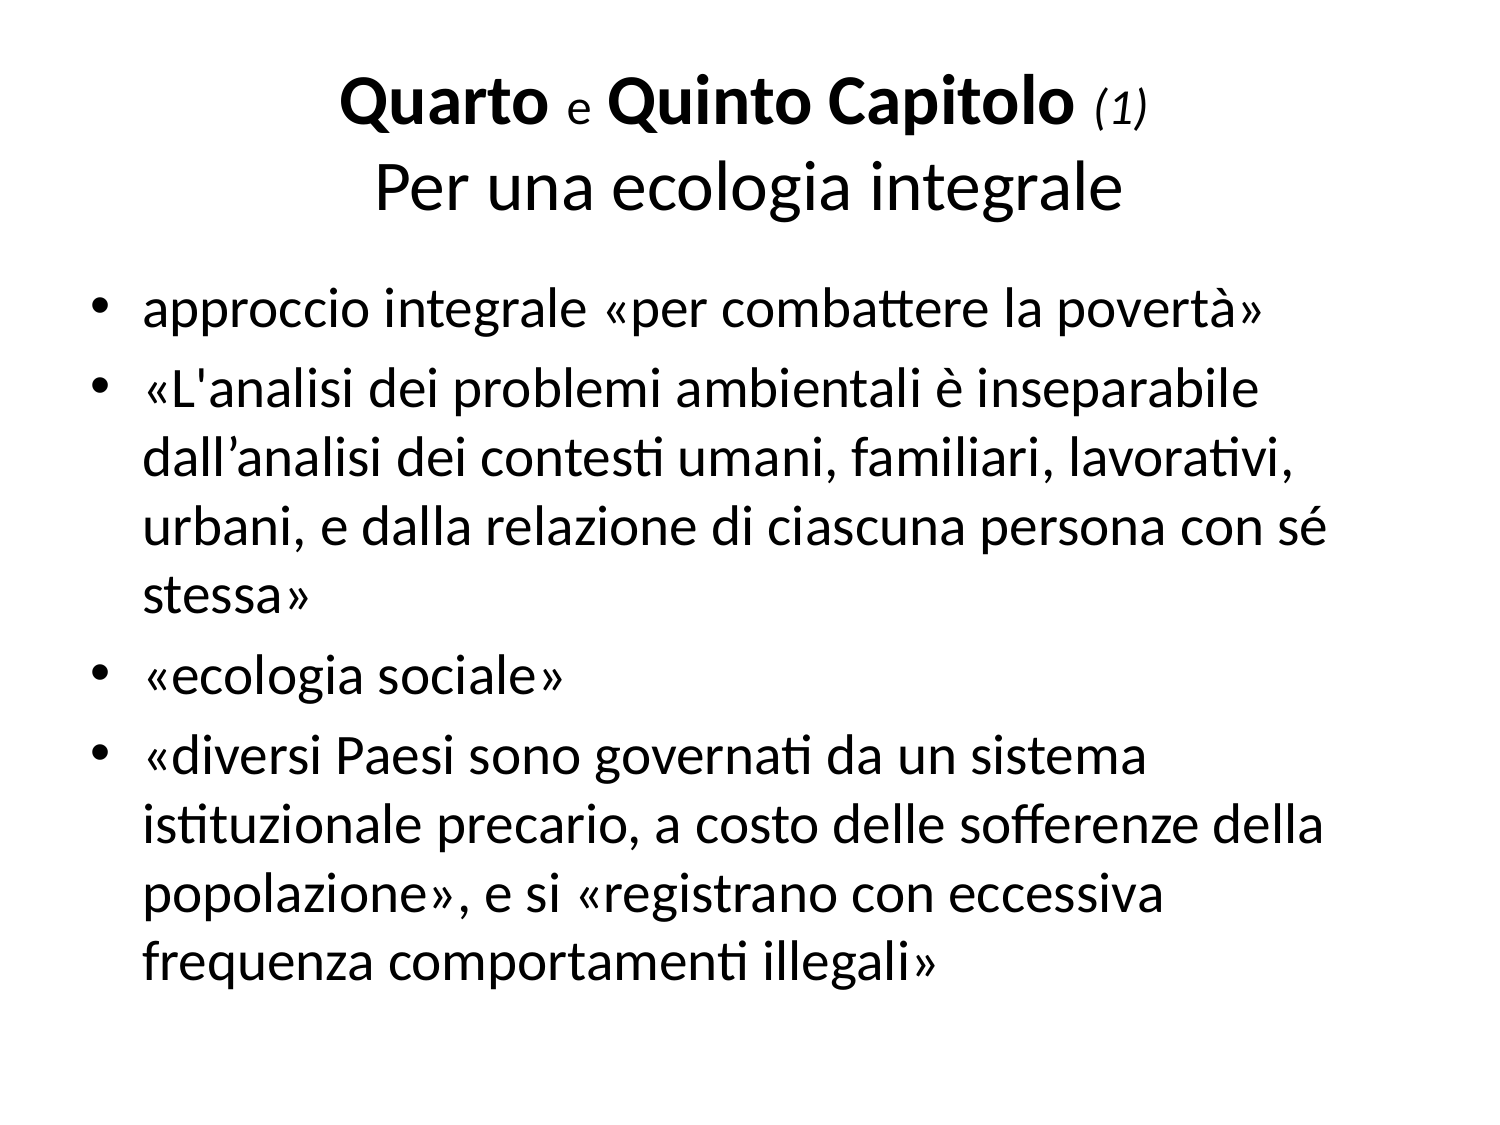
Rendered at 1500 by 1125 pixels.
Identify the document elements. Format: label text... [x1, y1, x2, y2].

title Quarto e Quinto Capitolo (1) Per una ecologia integrale [75, 45, 1425, 233]
list approccio integrale «per combattere la povertà» «L'analisi dei problemi ambientali è inseparabile dall’analisi dei contesti umani, familiari, lavorativi, urbani, e dalla relazione di ciascuna persona con sé stessa» «ecologia sociale» «diversi Paesi sono governati da un sistema istituzionale precario, a costo delle sofferenze della popolazione», e si «registrano con eccessiva frequenza comportamenti illegali» [75, 262, 1425, 1005]
